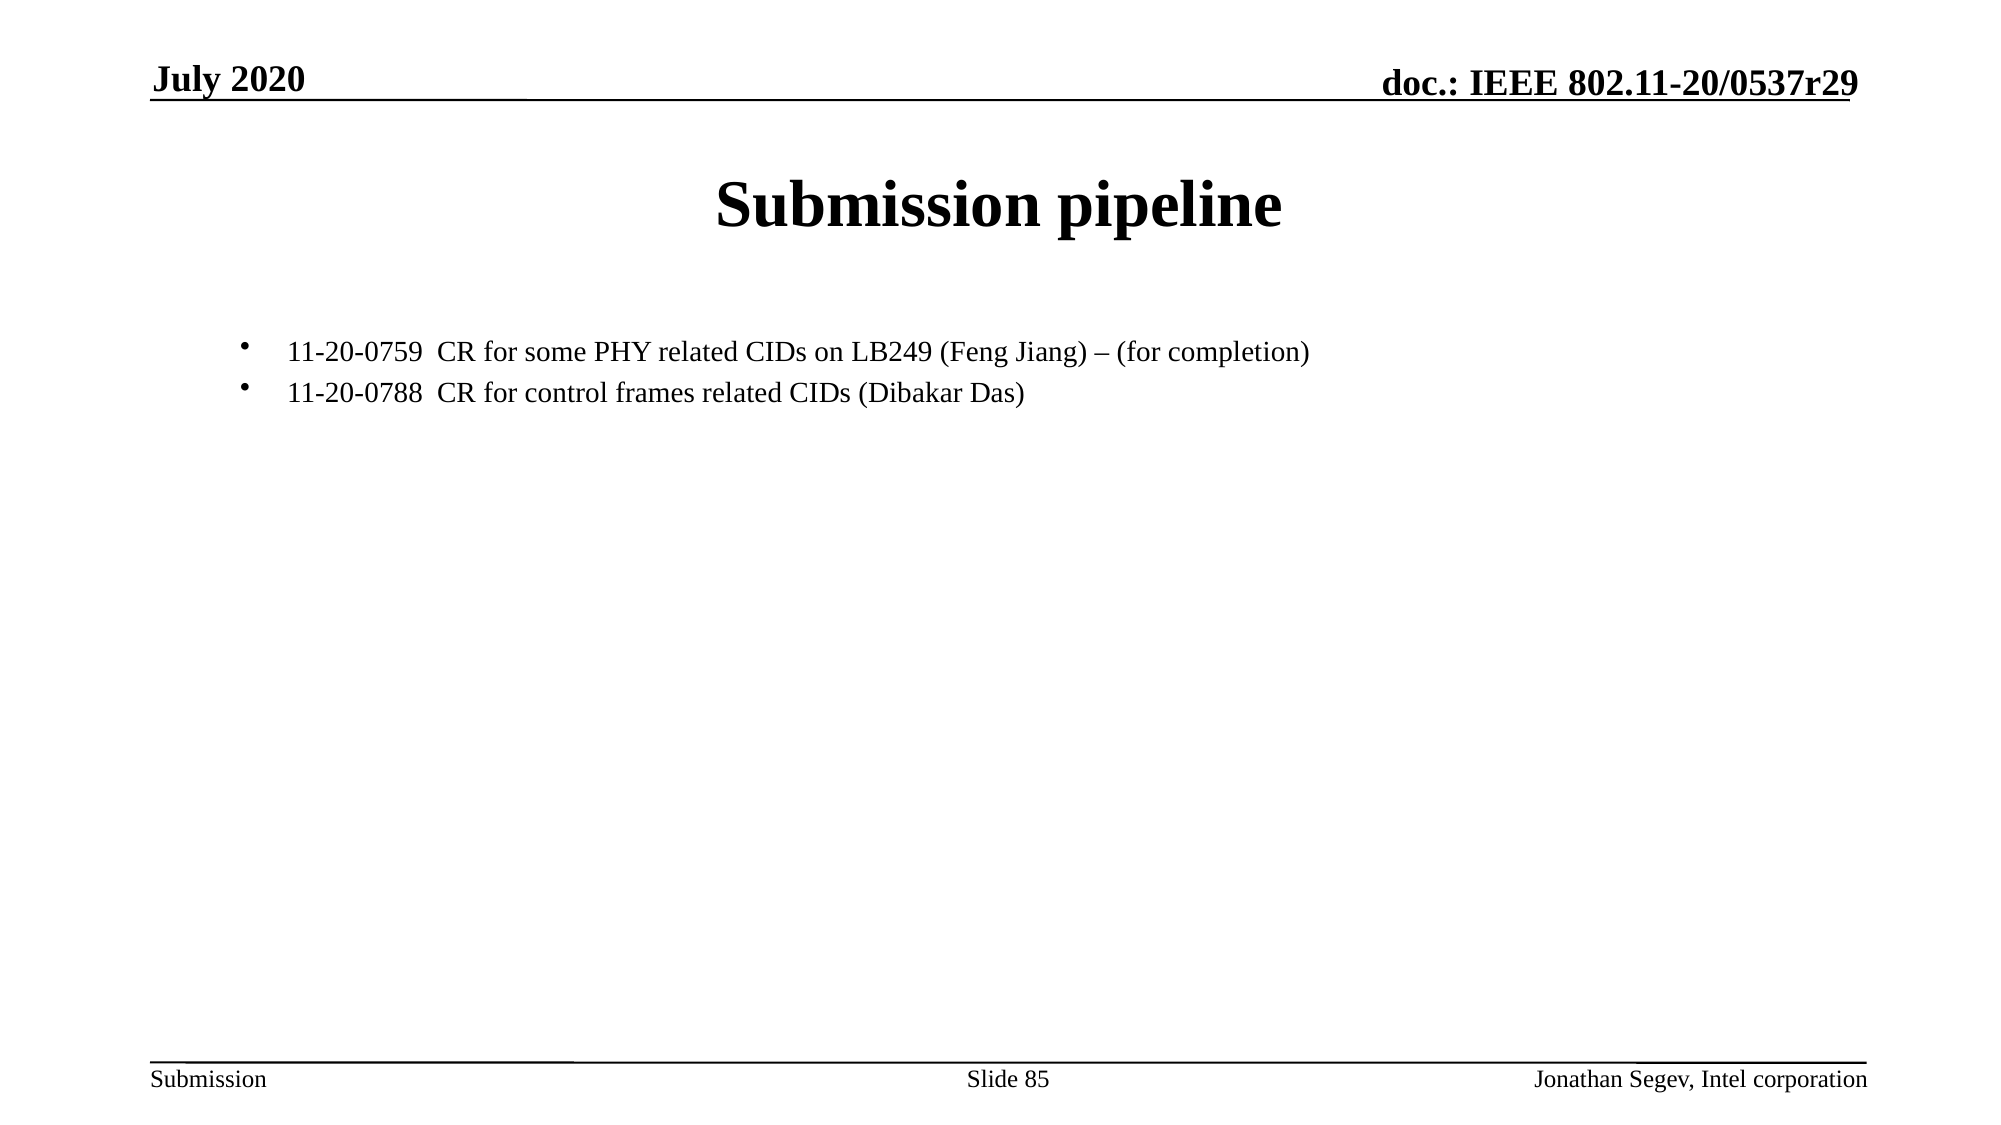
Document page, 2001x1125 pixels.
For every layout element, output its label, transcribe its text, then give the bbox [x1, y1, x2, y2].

slide_number Slide 85 [950, 1061, 1067, 1123]
title Submission pipeline [149, 112, 1850, 288]
list 11-20-0759 CR for some PHY related CIDs on LB249 (Feng Jiang) – (for completion) 11-20-0788 CR for control frames related CIDs (Dibakar Das) [149, 324, 1850, 1000]
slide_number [152, 54, 563, 100]
footer Jonathan Segev, Intel corporation [1171, 1061, 1869, 1093]
